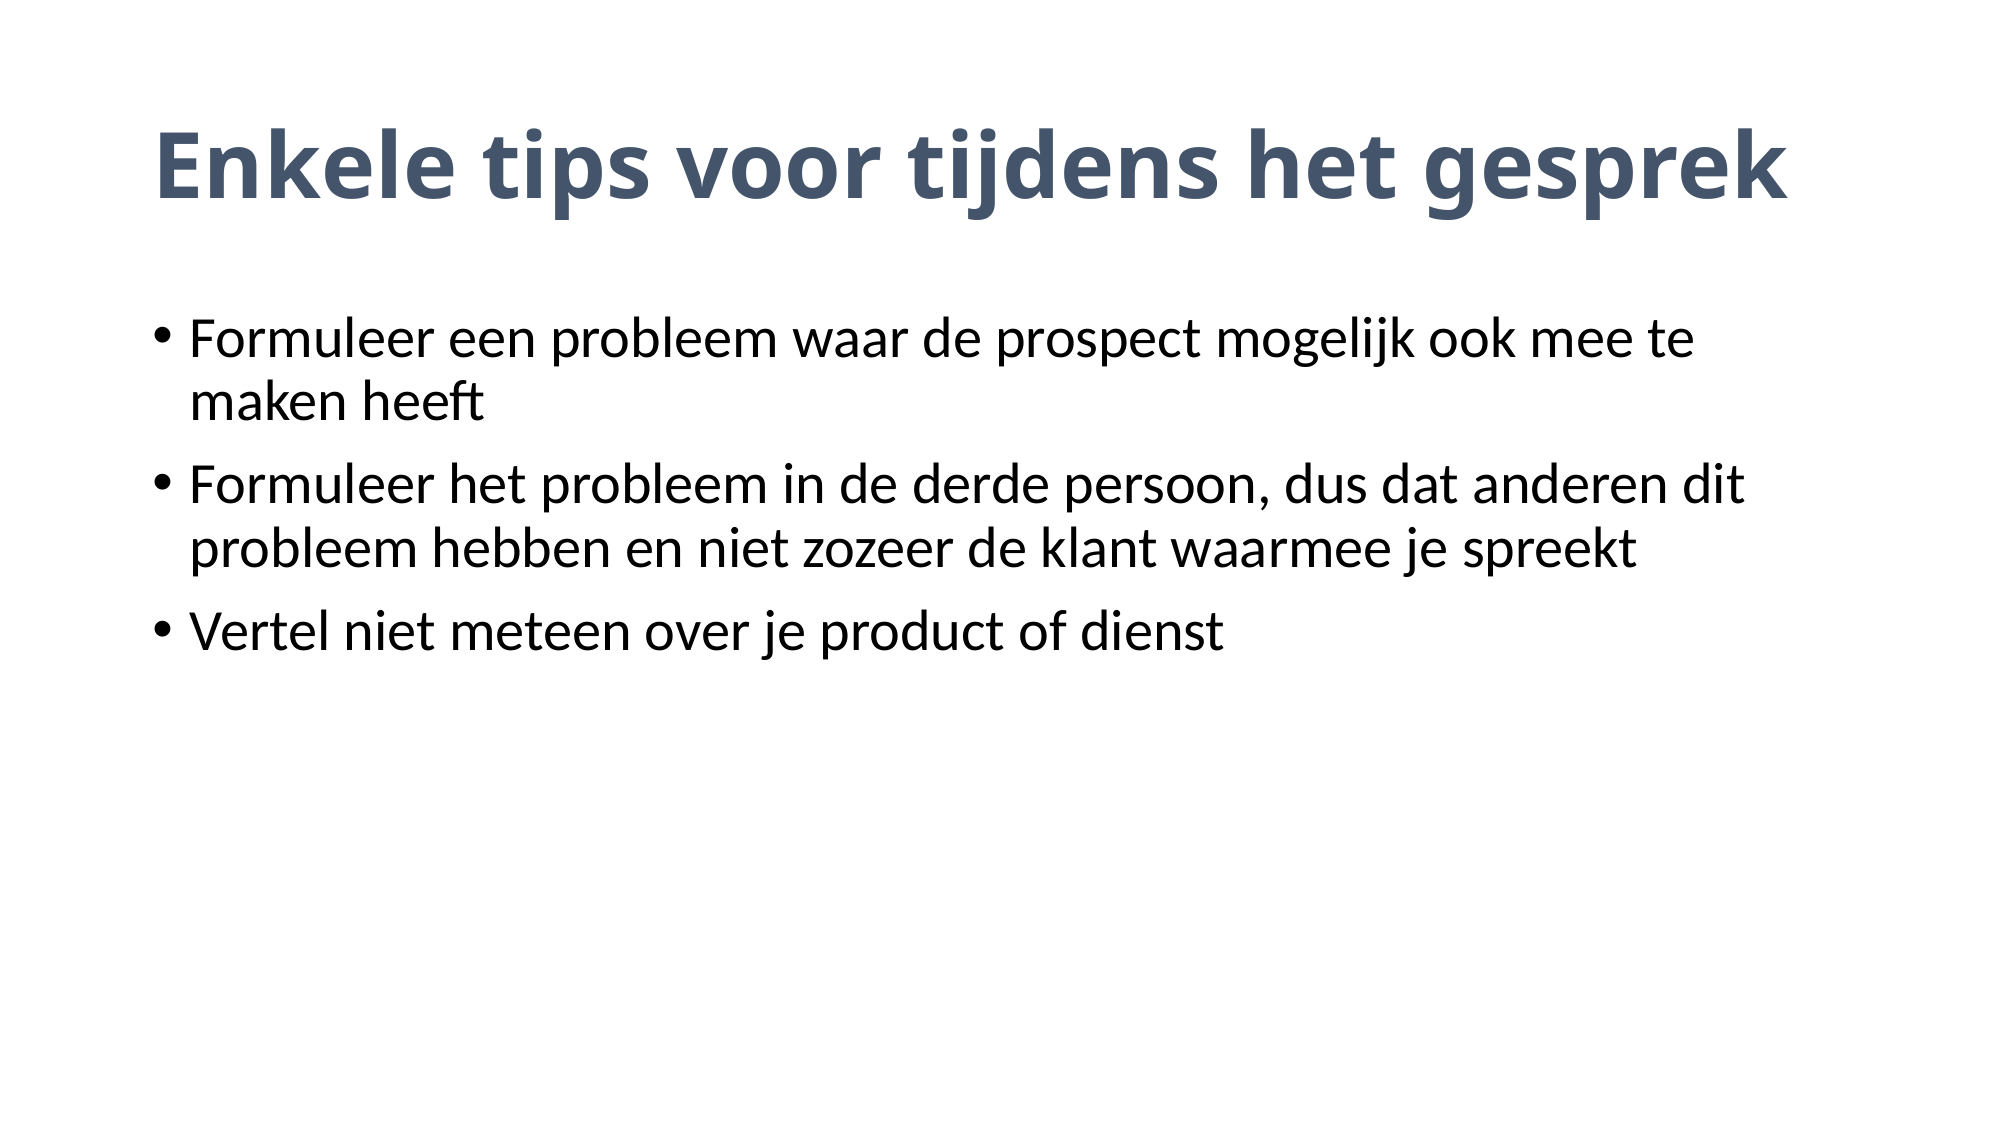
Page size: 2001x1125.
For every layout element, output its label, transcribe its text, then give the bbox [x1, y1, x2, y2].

title Enkele tips voor tijdens het gesprek [137, 59, 1863, 278]
list Formuleer een probleem waar de prospect mogelijk ook mee te maken heeft Formuleer het probleem in de derde persoon, dus dat anderen dit probleem hebben en niet zozeer de klant waarmee je spreekt Vertel niet meteen over je product of dienst [137, 299, 1863, 1014]
